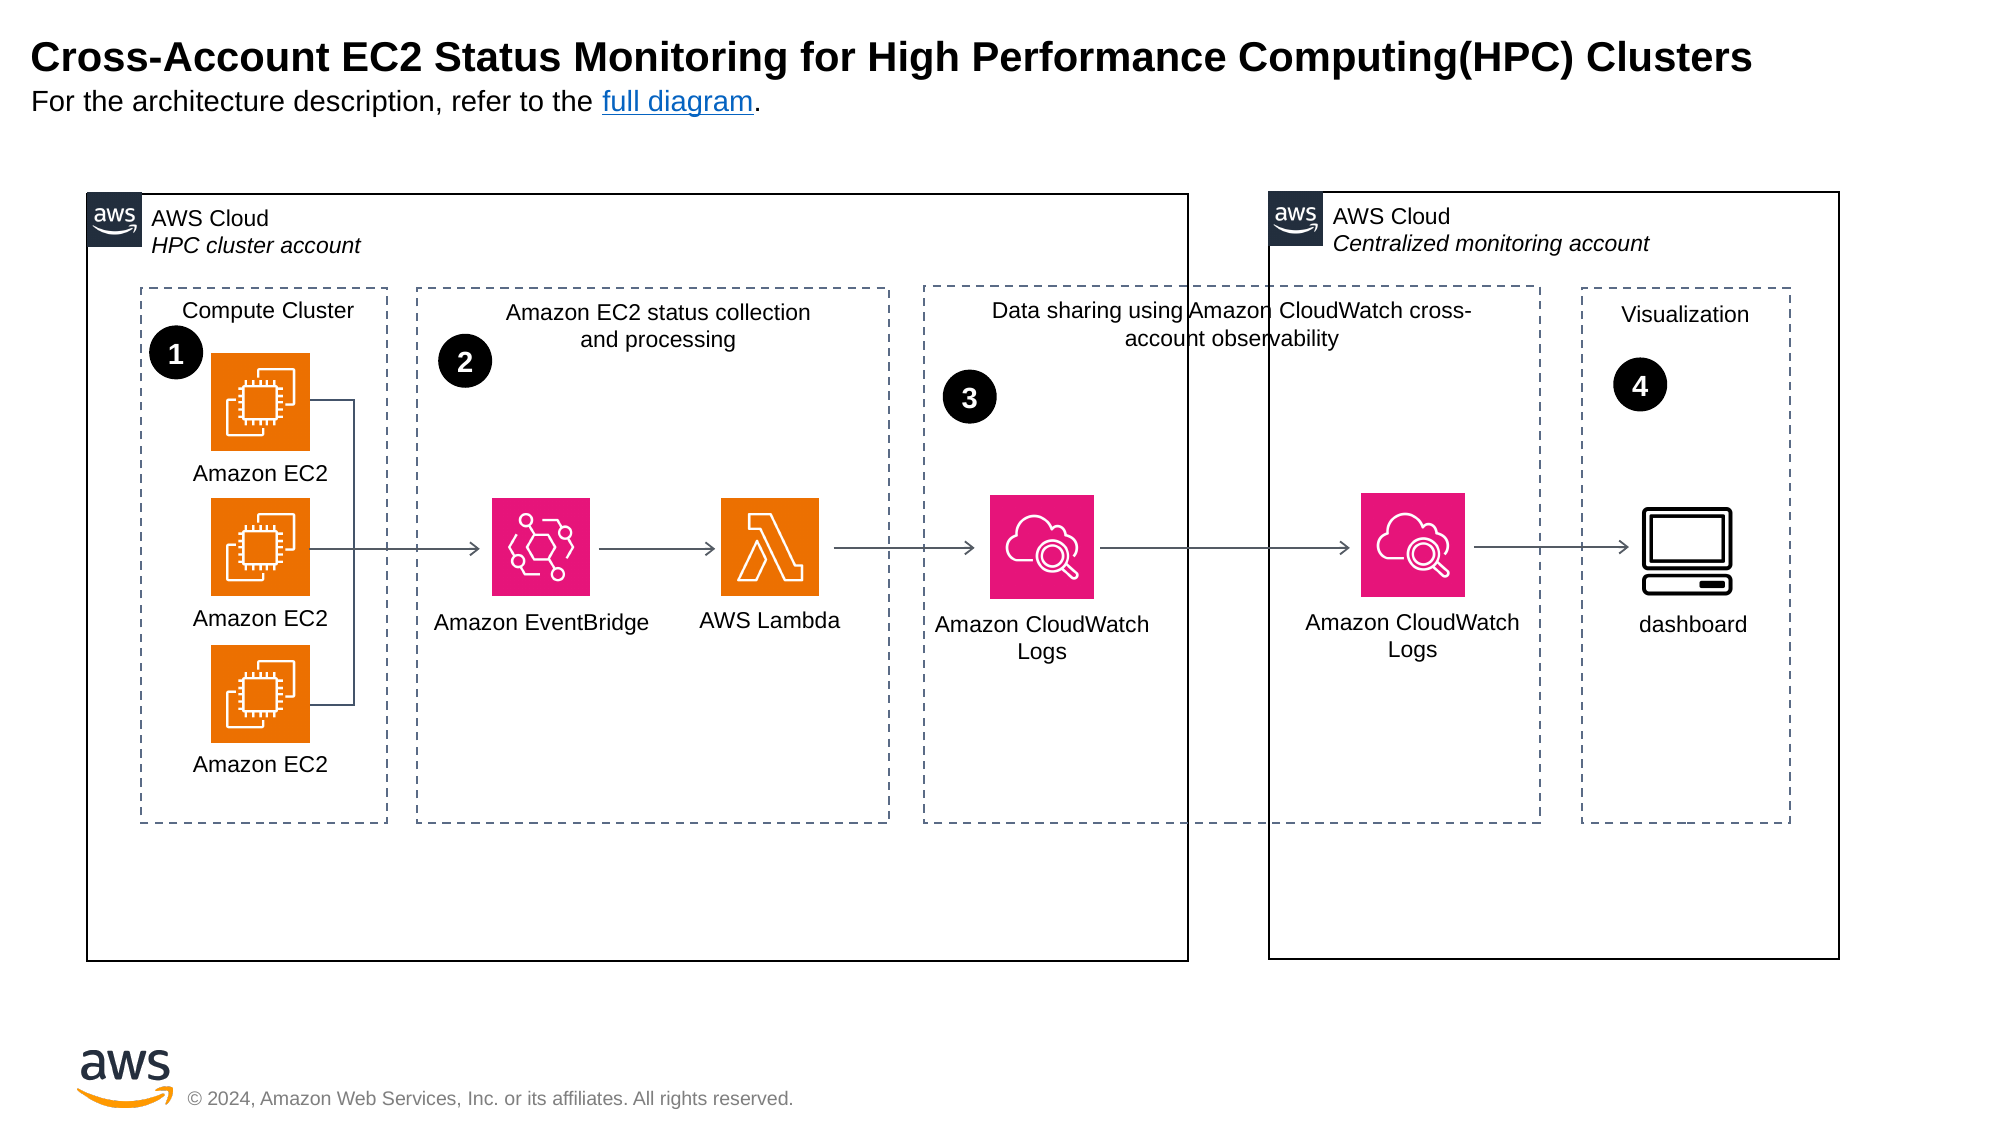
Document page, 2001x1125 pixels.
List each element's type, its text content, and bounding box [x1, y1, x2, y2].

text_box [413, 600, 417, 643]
picture [492, 498, 590, 596]
picture [1268, 191, 1323, 246]
text_box [416, 287, 890, 824]
text_box 1 [148, 324, 205, 381]
text_box Amazon EC2 status collection and processing [473, 290, 844, 360]
text_box [923, 285, 1268, 824]
picture [1361, 493, 1465, 597]
picture [1639, 502, 1735, 599]
picture [990, 495, 1094, 599]
picture [721, 498, 819, 596]
text_box [309, 550, 355, 706]
text_box © 2024, Amazon Web Services, Inc. or its affiliates. All rights reserved. [187, 1085, 850, 1110]
picture [211, 353, 310, 451]
text_box [309, 399, 355, 548]
text_box Data sharing using Amazon CloudWatch cross-account observability [942, 288, 1522, 358]
text_box AWS Cloud HPC cluster account [136, 195, 716, 266]
text_box For the architecture description, refer to the full diagram. [16, 75, 815, 125]
text_box 3 [941, 368, 998, 425]
picture [211, 645, 310, 743]
text_box [140, 287, 388, 824]
text_box 2 [437, 332, 494, 389]
text_box Amazon CloudWatch Logs [916, 602, 923, 672]
text_box Amazon CloudWatch Logs [1287, 600, 1539, 670]
text_box Compute Cluster [167, 288, 401, 331]
text_box [86, 193, 1189, 962]
text_box [1268, 246, 1840, 960]
picture [76, 1050, 173, 1108]
text_box Cross-Account EC2 Status Monitoring for High Performance Computing(HPC) Clusters [15, 22, 1953, 87]
text_box [1581, 287, 1791, 824]
picture [211, 498, 310, 596]
text_box 4 [1612, 356, 1669, 413]
text_box Visualization [1606, 292, 1780, 335]
picture [87, 192, 142, 247]
text_box AWS Cloud Centralized monitoring account [1318, 194, 1897, 264]
